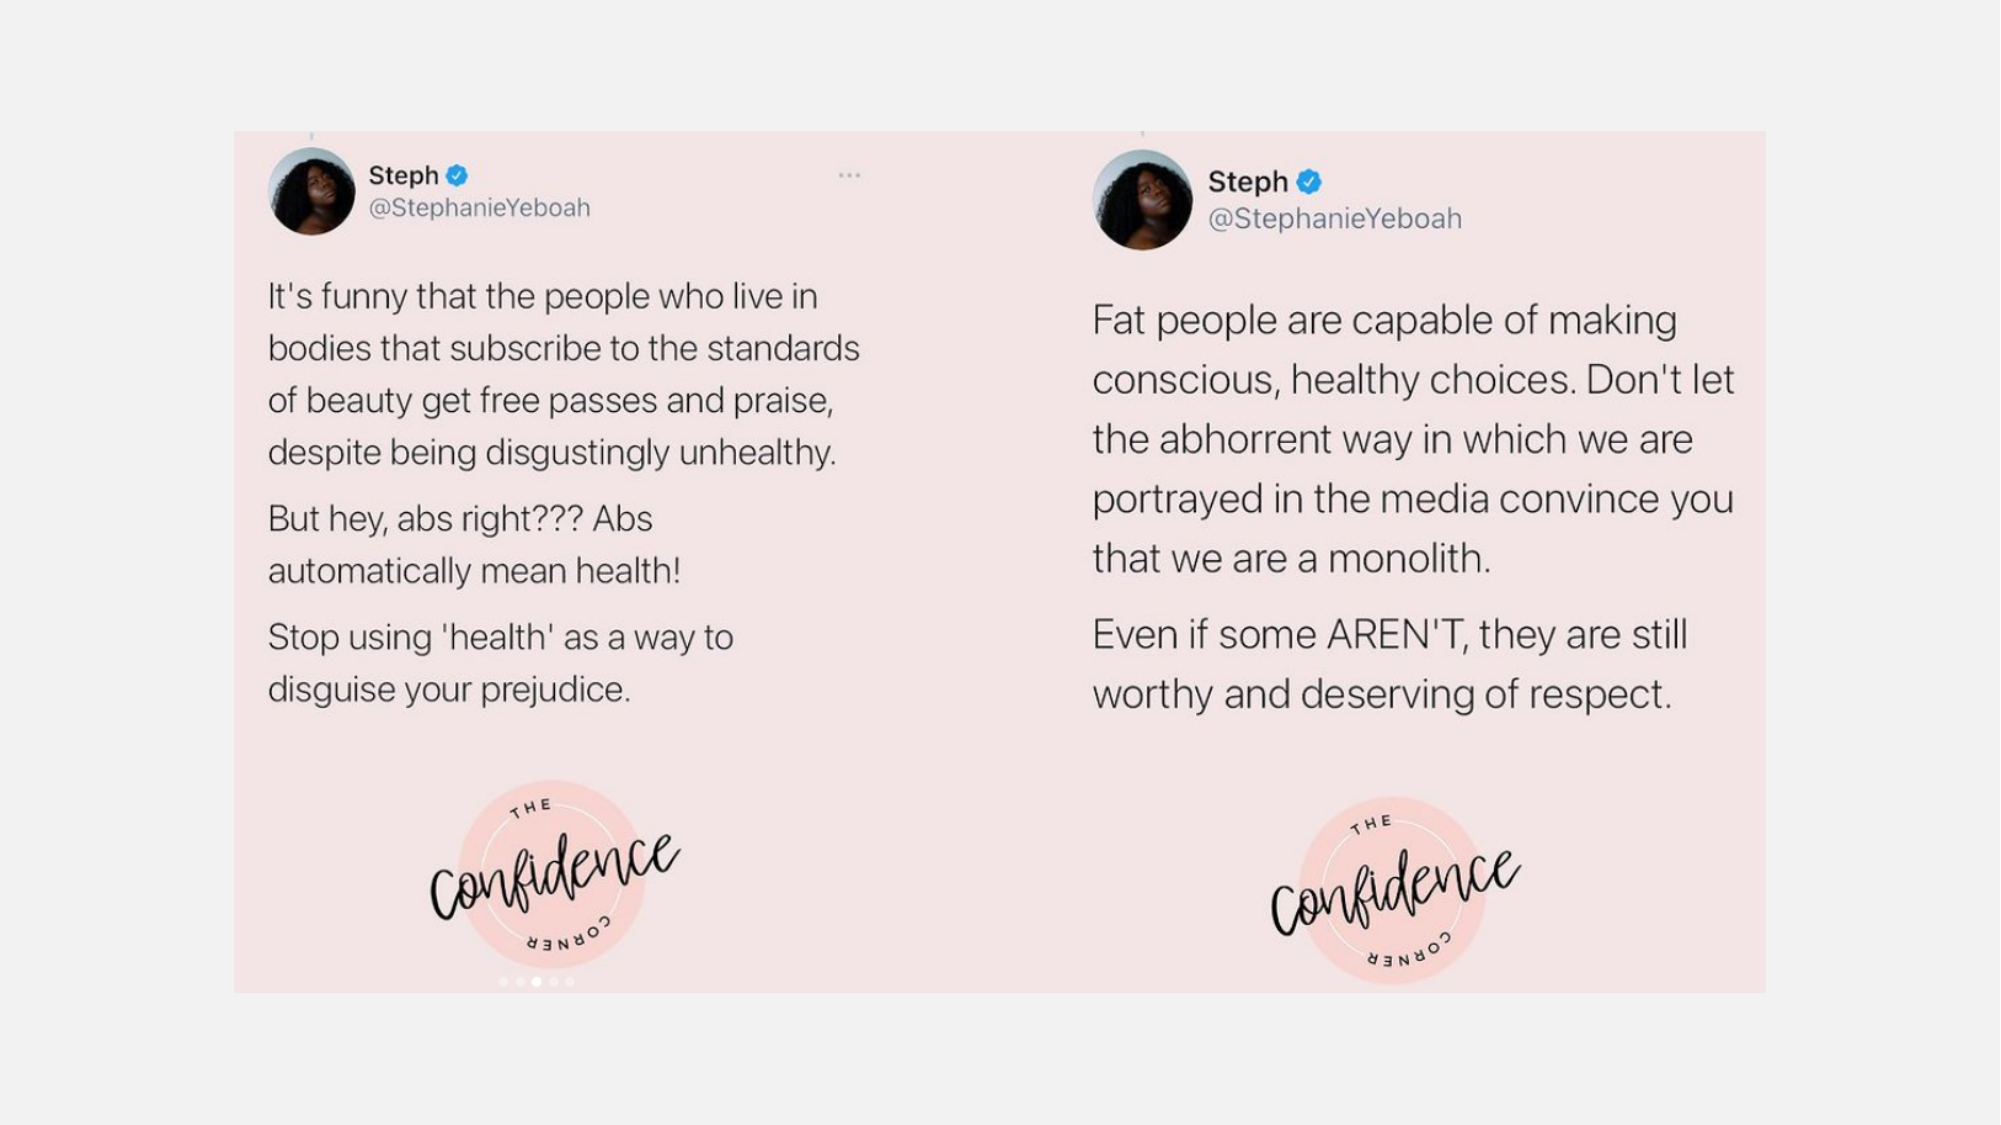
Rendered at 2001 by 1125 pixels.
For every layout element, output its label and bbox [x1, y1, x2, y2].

list [234, 131, 1766, 993]
